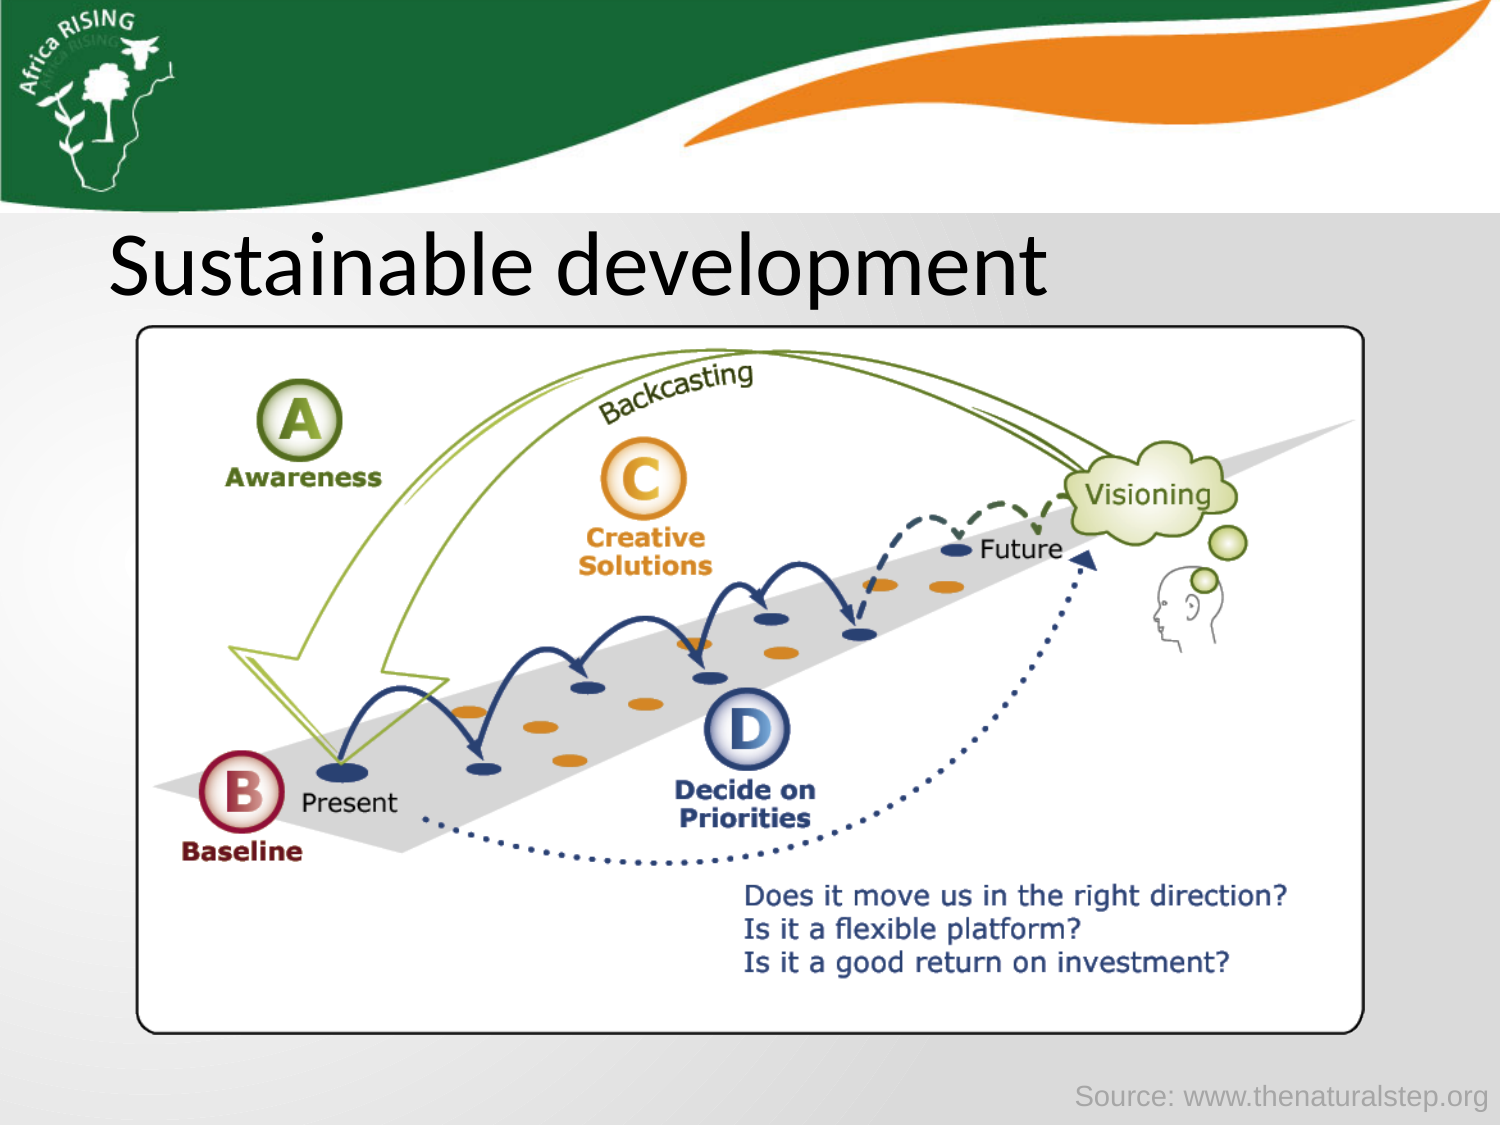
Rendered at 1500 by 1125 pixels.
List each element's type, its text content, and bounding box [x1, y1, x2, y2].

picture [0, 0, 1500, 213]
text_box Source: www.thenaturalstep.org [1059, 1070, 1500, 1121]
picture [134, 325, 1365, 1036]
list Sustainable development [75, 196, 1412, 384]
